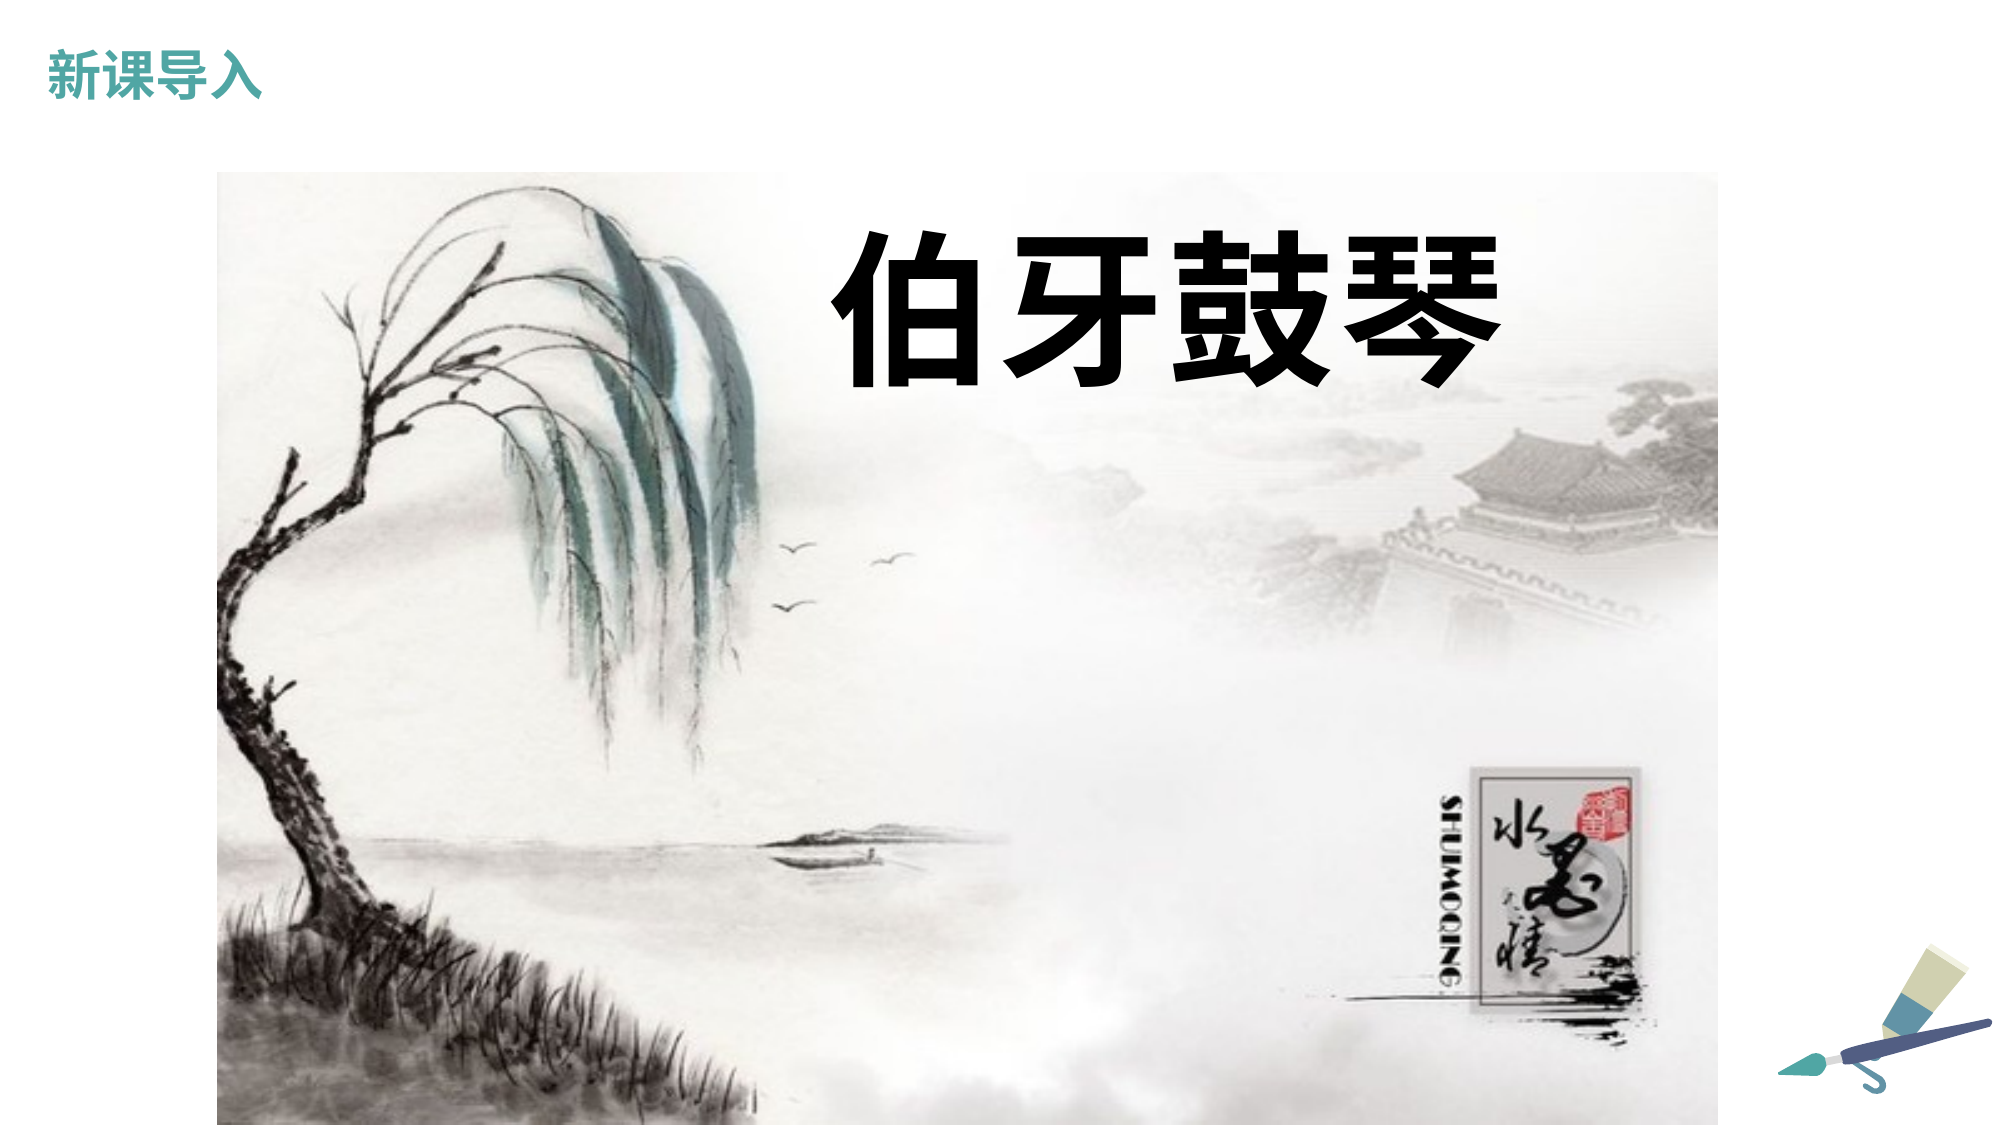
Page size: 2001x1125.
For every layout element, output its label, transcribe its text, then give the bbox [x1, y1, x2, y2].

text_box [1811, 945, 1974, 1125]
title 伯牙鼓琴 [812, 149, 1733, 488]
picture [217, 172, 1718, 1125]
text_box 新课导入 [32, 33, 347, 114]
